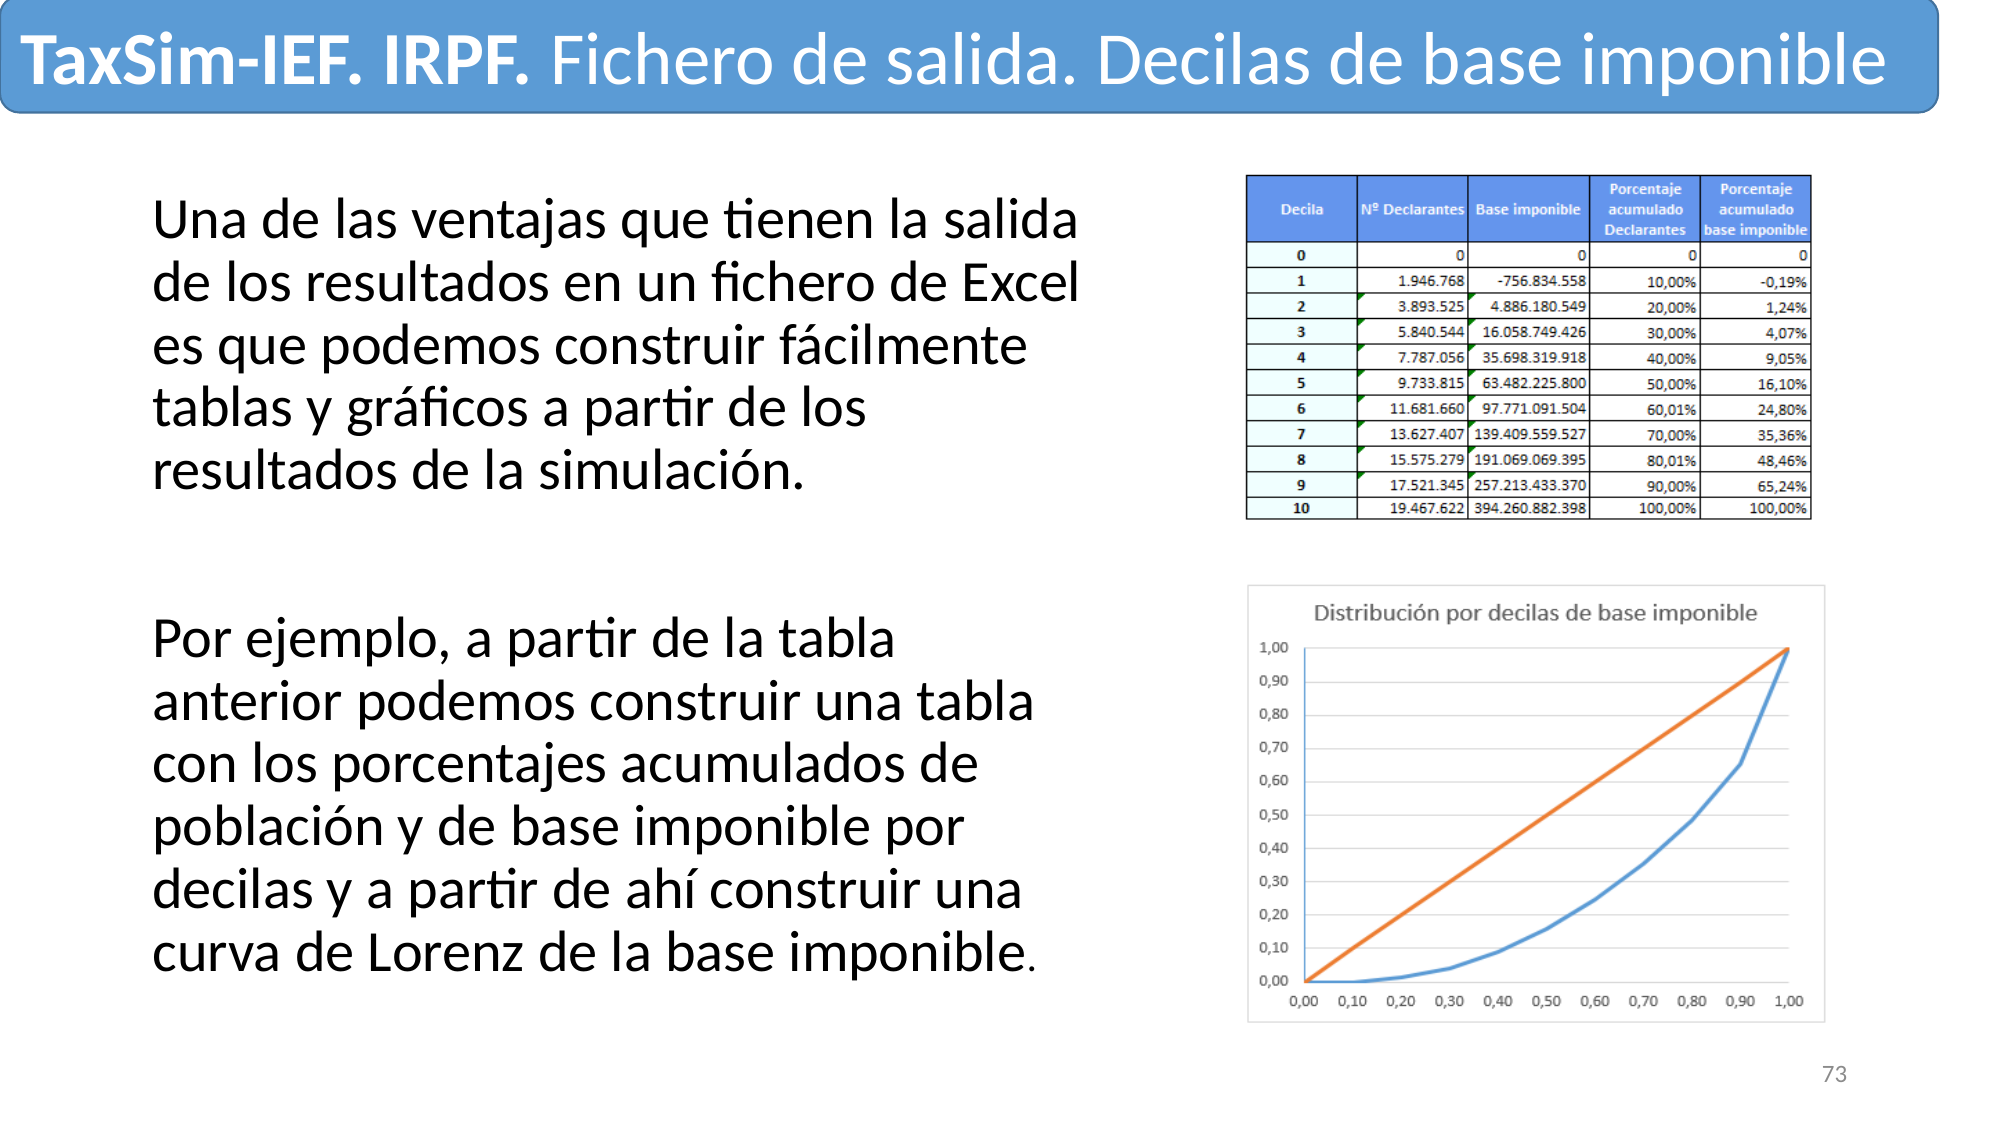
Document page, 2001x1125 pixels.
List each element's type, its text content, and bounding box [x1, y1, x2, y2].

slide_number 73 [1412, 1042, 1863, 1103]
picture [1206, 152, 1892, 1042]
text_box TaxSim-IEF. IRPF. Fichero de salida. Decilas de base imponible [0, 0, 1940, 114]
list Una de las ventajas que tienen la salida de los resultados en un fichero de Excel es que podemos construir fácilmente tablas y gráficos a partir de los resultados de la simulación. Por ejemplo, a partir de la tabla anterior podemos construir una tabla con los porcentajes acumulados de población y de base imponible por decilas y a partir de ahí construir una curva de Lorenz de la base imponible. [137, 180, 1110, 1014]
